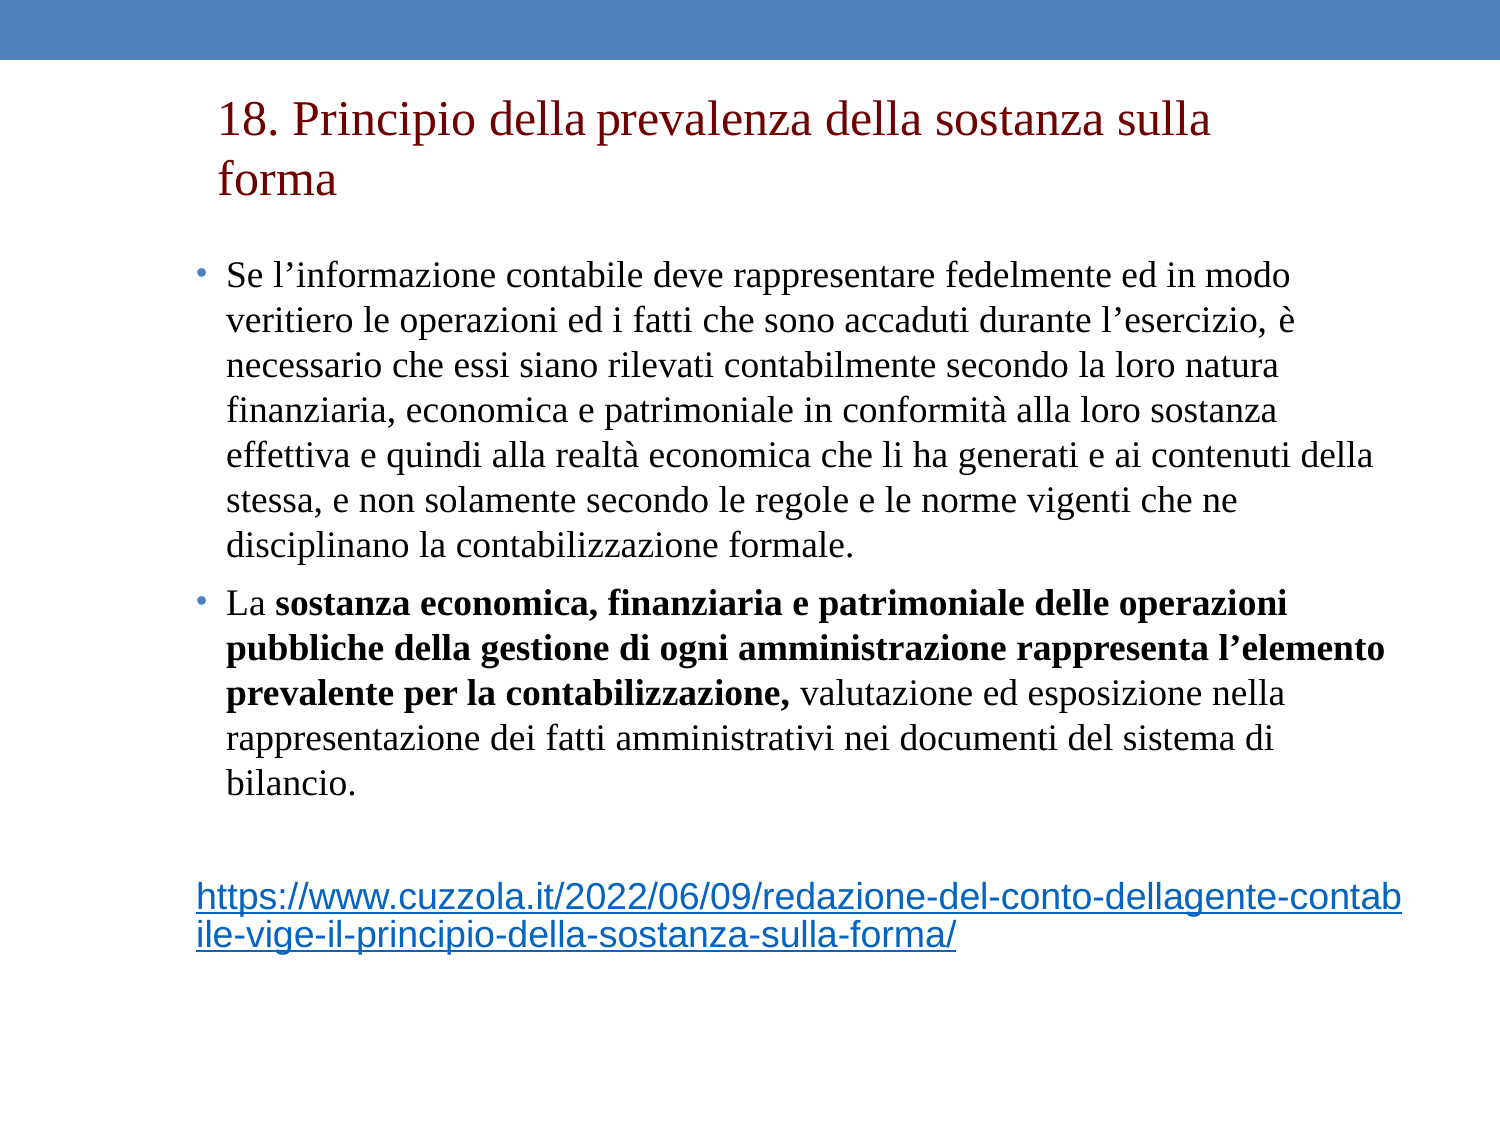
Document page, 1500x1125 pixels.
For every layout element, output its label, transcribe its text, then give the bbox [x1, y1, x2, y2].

text_box 18. Principio della prevalenza della sostanza sulla forma [203, 77, 1349, 333]
list Se l’informazione contabile deve rappresentare fedelmente ed in modo veritiero le operazioni ed i fatti che sono accaduti durante l’esercizio, è necessario che essi siano rilevati contabilmente secondo la loro natura finanziaria, economica e patrimoniale in conformità alla loro sostanza effettiva e quindi alla realtà economica che li ha generati e ai contenuti della stessa, e non solamente secondo le regole e le norme vigenti che ne disciplinano la contabilizzazione formale. La sostanza economica, finanziaria e patrimoniale delle operazioni pubbliche della gestione di ogni amministrazione rappresenta l’elemento prevalente per la contabilizzazione, valutazione ed esposizione nella rappresentazione dei fatti amministrativi nei documenti del sistema di bilancio. https://www.cuzzola.it/2022/06/09/redazione-del-conto-dellagente-contabile-vige-il-principio-della-sostanza-sulla-forma/ [181, 242, 1422, 786]
